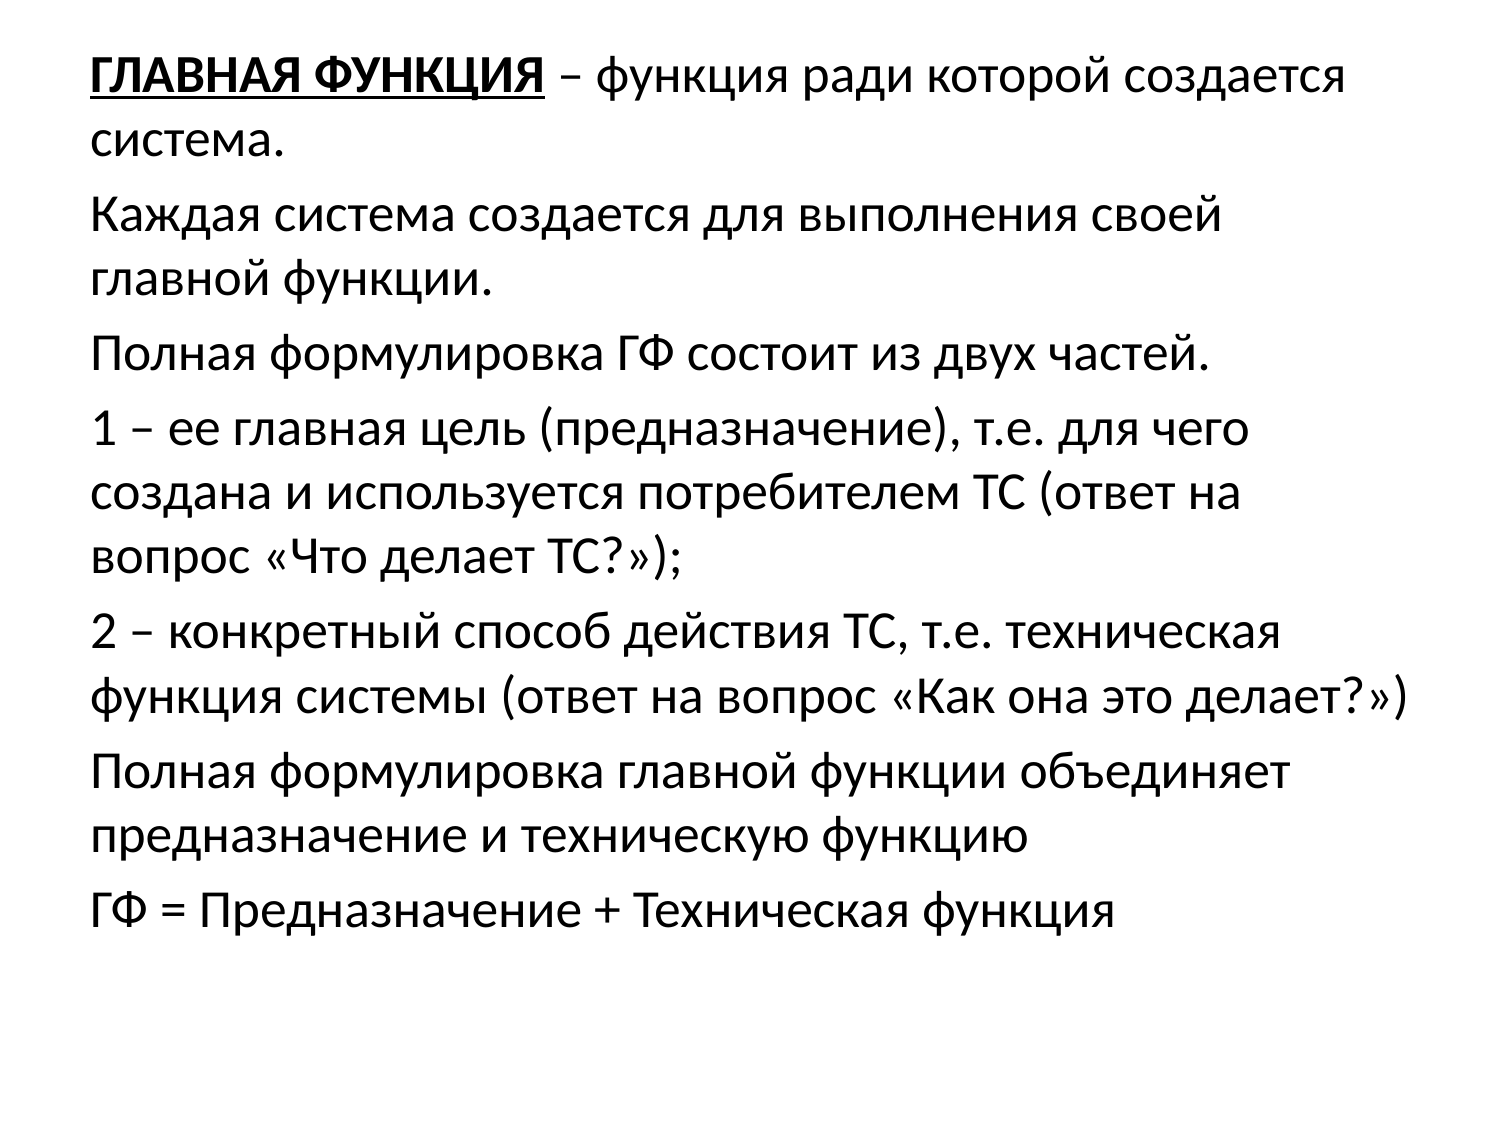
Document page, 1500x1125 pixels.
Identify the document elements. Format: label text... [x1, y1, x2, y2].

list ГЛАВНАЯ ФУНКЦИЯ – функция ради которой создается система. Каждая система создается для выполнения своей главной функции. Полная формулировка ГФ состоит из двух частей. 1 – ее главная цель (предназначение), т.е. для чего создана и используется потребителем ТС (ответ на вопрос «Что делает ТС?»); 2 – конкретный способ действия ТС, т.е. техническая функция системы (ответ на вопрос «Как она это делает?») Полная формулировка главной функции объединяет предназначение и техническую функцию ГФ = Предназначение + Техническая функция [75, 30, 1425, 1005]
